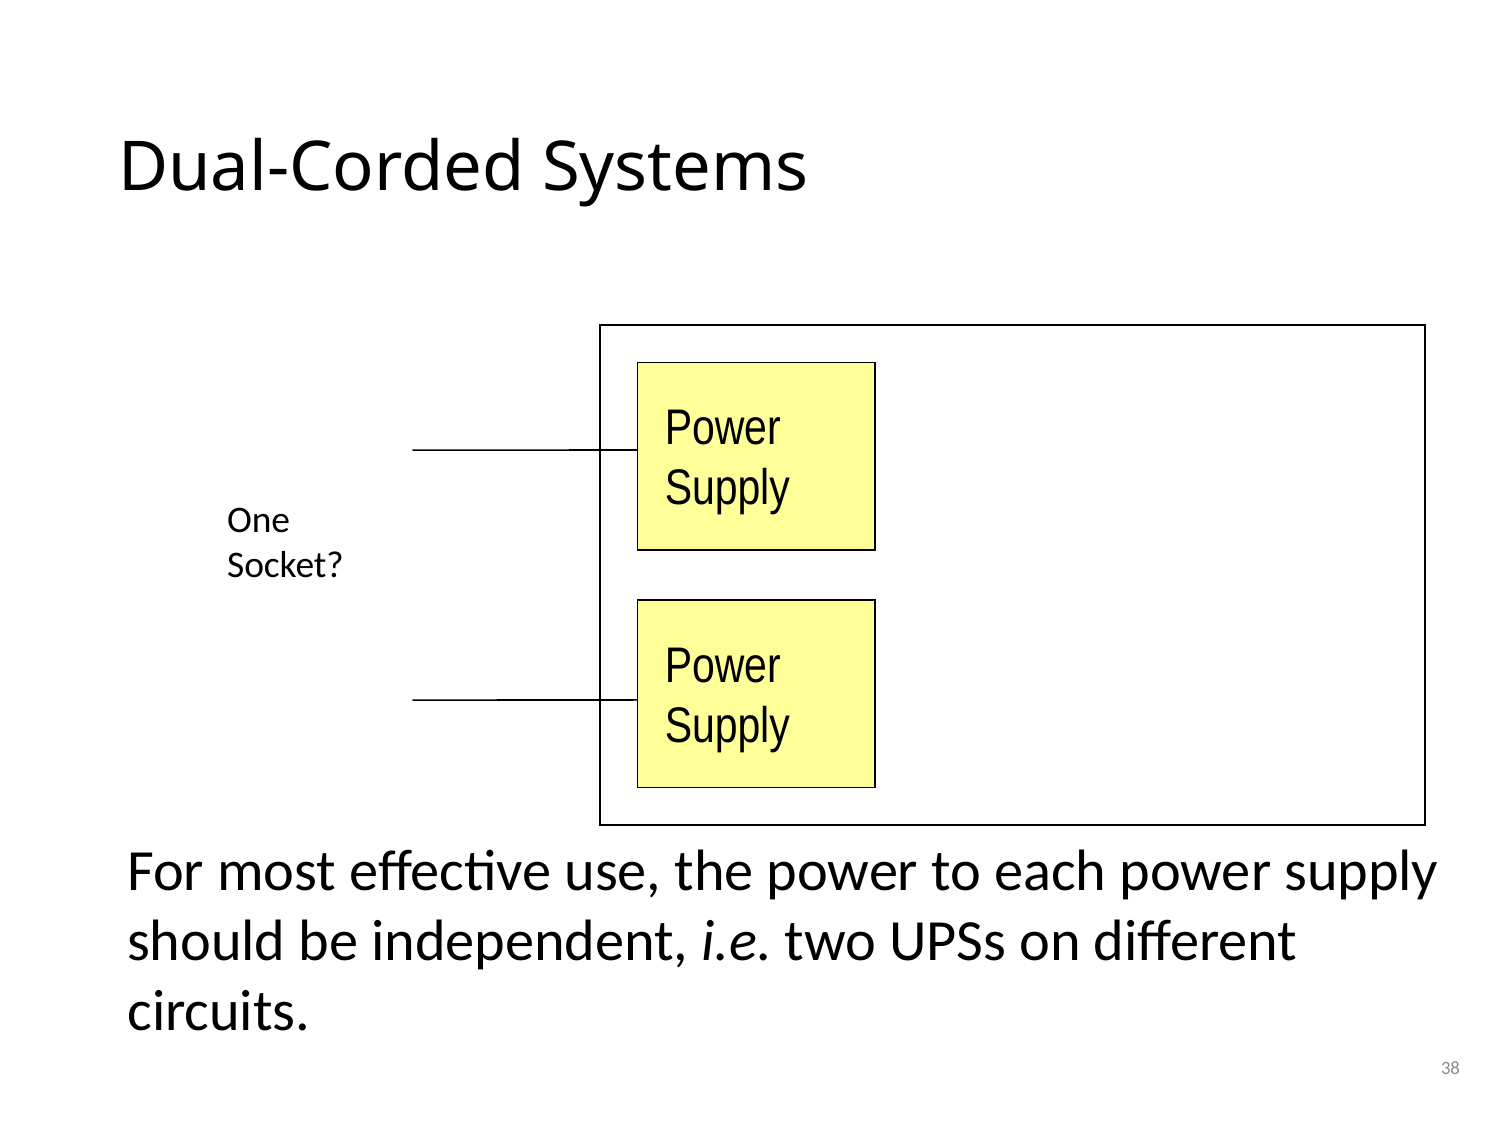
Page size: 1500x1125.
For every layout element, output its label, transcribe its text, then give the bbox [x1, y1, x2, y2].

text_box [637, 362, 875, 550]
text_box One Socket? [212, 487, 450, 593]
title Dual-Corded Systems [103, 59, 1397, 278]
text_box For most effective use, the power to each power supply should be independent, i.e. two UPSs on different circuits. [112, 825, 1463, 1050]
text_box [599, 324, 1425, 825]
slide_number 38 [1162, 1029, 1475, 1105]
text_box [637, 599, 875, 788]
